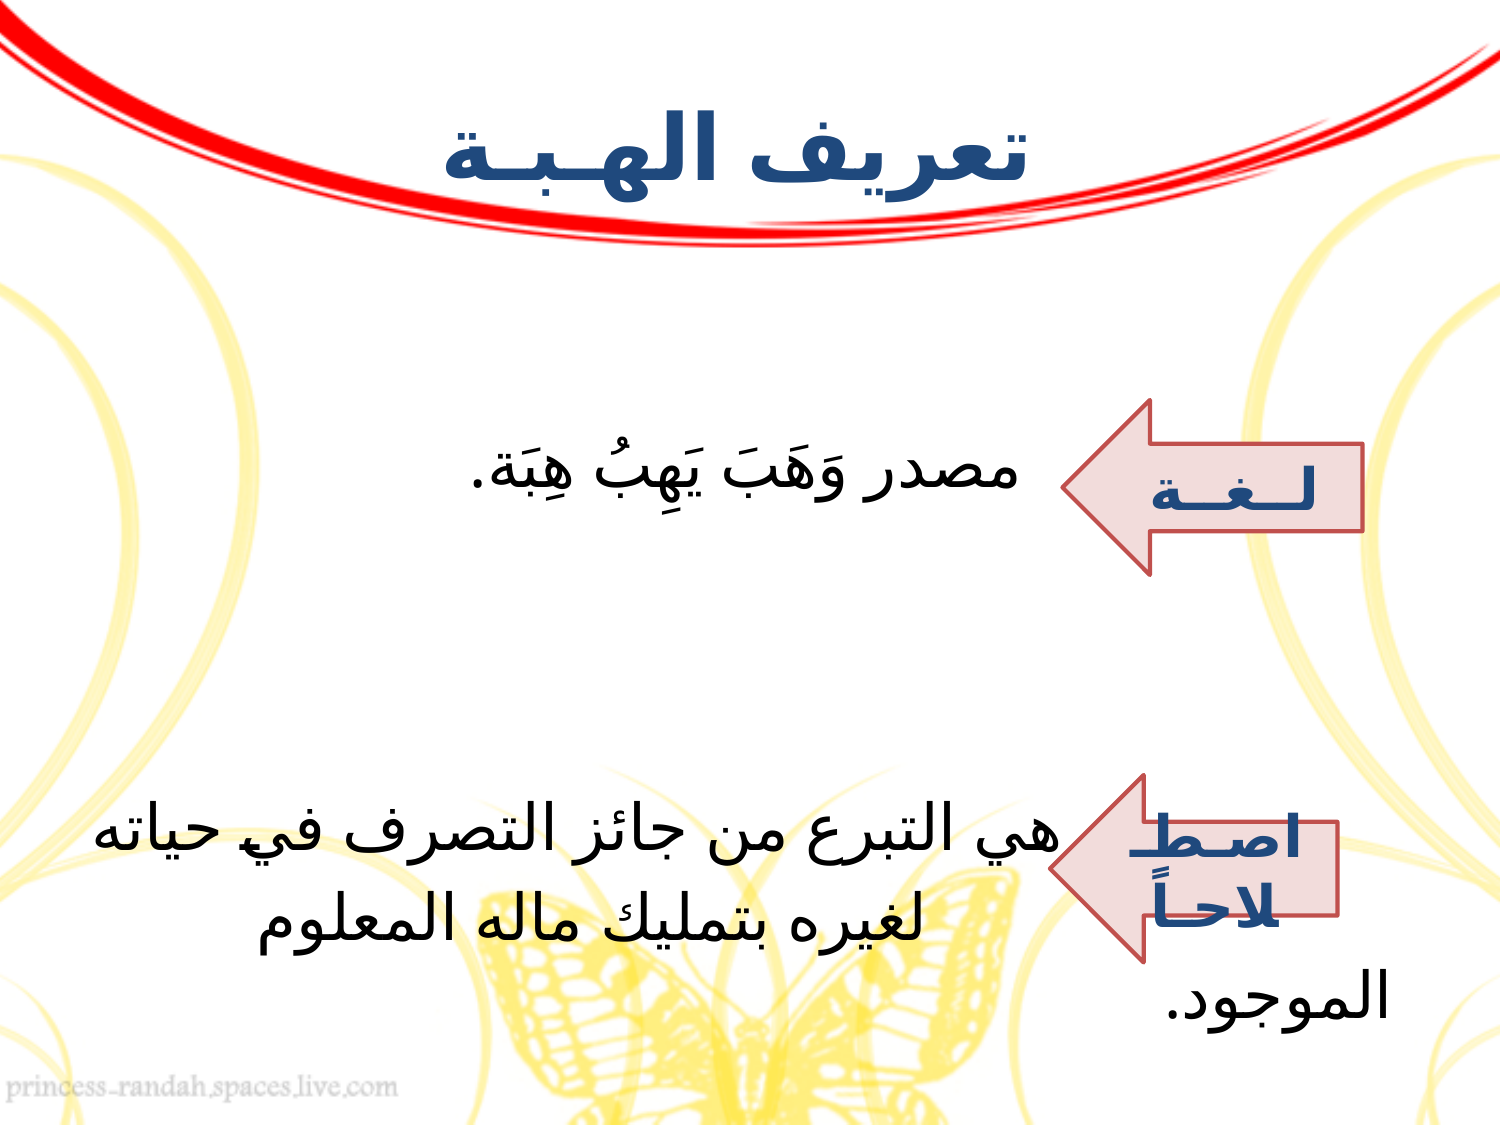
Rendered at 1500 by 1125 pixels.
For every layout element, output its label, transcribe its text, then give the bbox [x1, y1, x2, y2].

list مصدر وَهَبَ يَهِبُ هِبَة. هي التبرع من جائز التصرف في حياته لغيره بتمليك ماله المعلوم الموجود. [62, 324, 1463, 1063]
text_box اصـطـلاحـاً [1047, 773, 1340, 965]
title تعريف الهـبـة [50, 50, 1400, 238]
picture [0, 0, 1500, 1125]
text_box لــغــة [1060, 398, 1365, 577]
